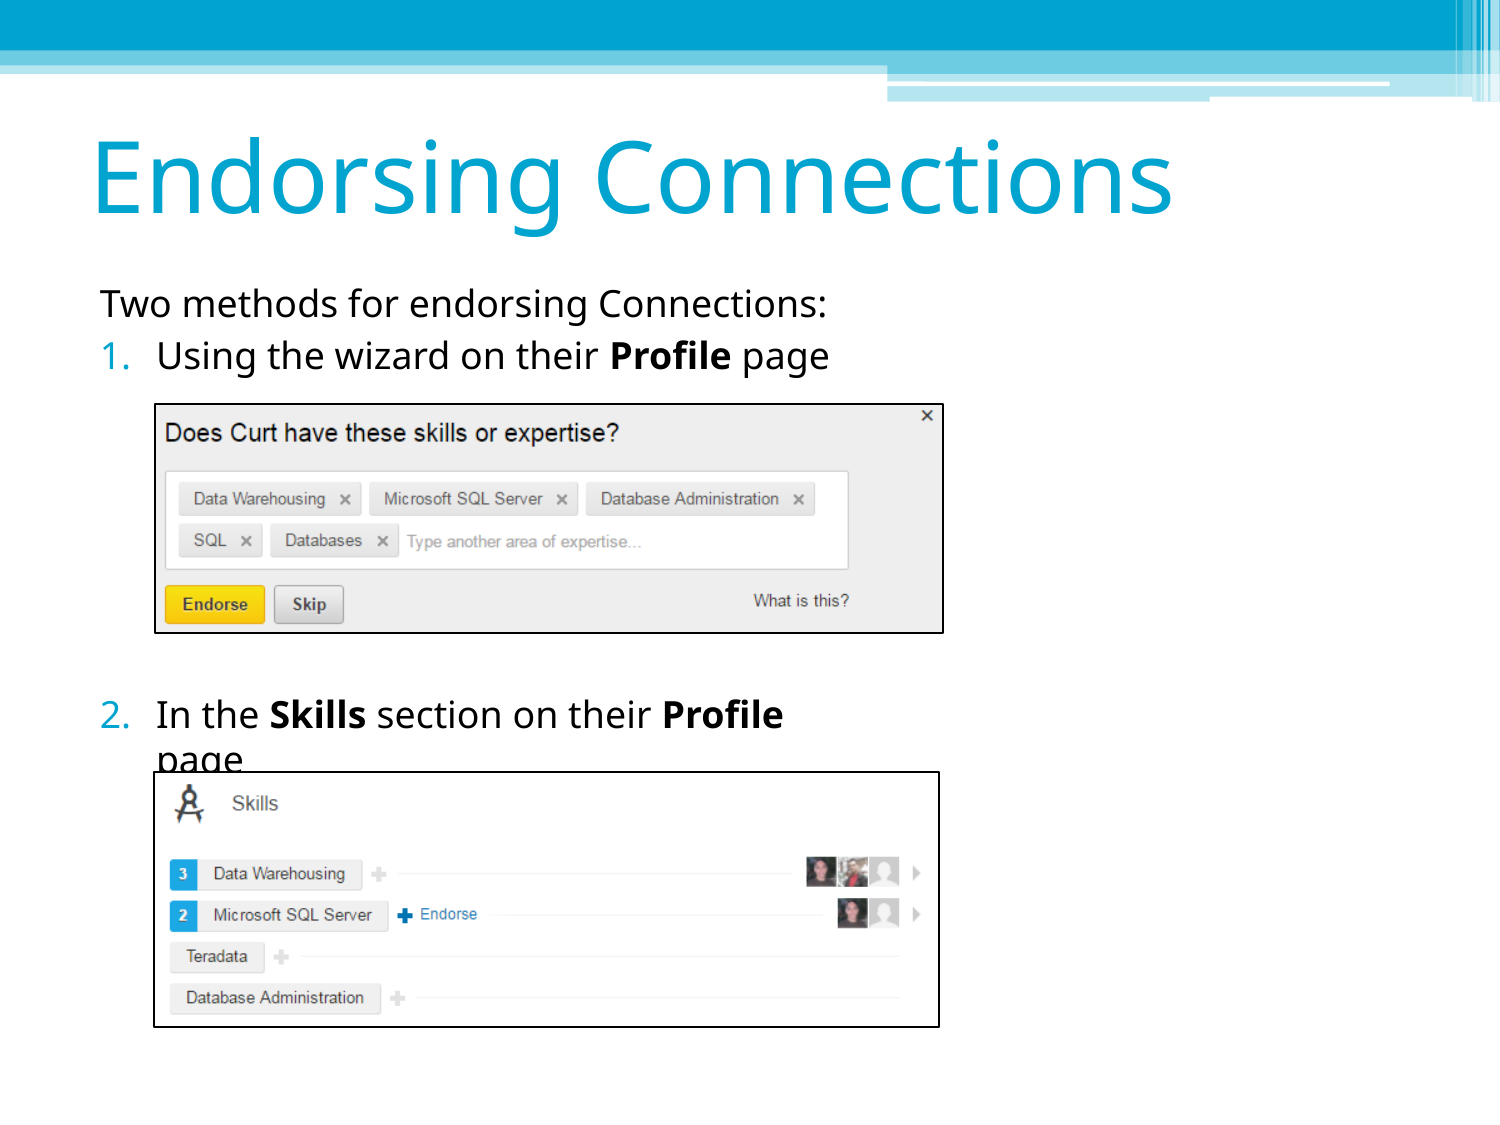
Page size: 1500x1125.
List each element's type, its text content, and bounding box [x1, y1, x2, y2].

picture [155, 404, 943, 633]
title Endorsing Connections [75, 85, 1425, 261]
list Two methods for endorsing Connections: Using the wizard on their Profile page In the Skills section on their Profile page [75, 273, 896, 1055]
picture [155, 773, 938, 1026]
